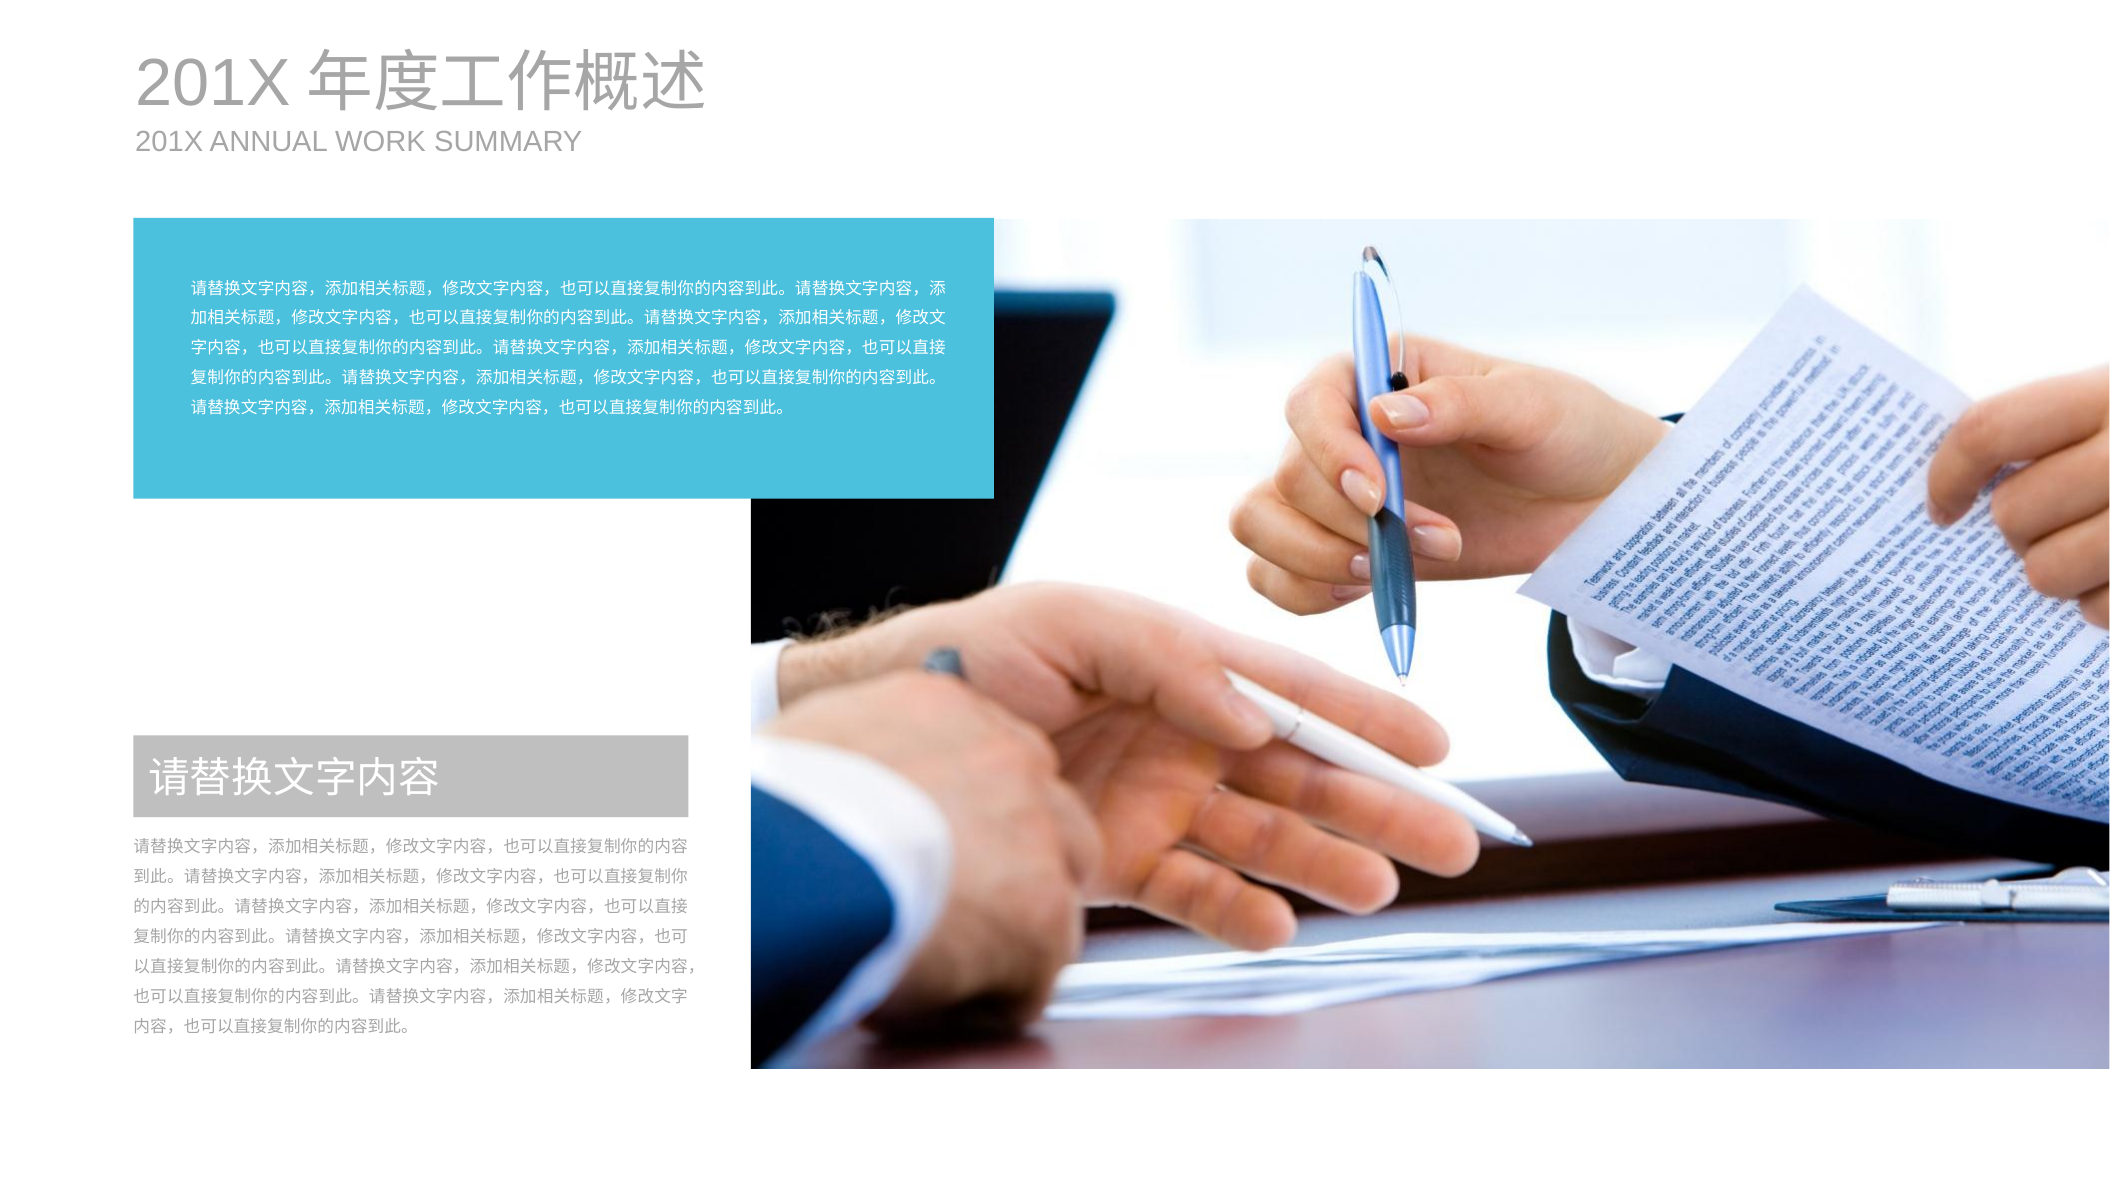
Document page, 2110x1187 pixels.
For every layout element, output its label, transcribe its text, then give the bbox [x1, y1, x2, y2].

text_box 请替换文字内容，添加相关标题，修改文字内容，也可以直接复制你的内容到此。请替换文字内容，添加相关标题，修改文字内容，也可以直接复制你的内容到此。请替换文字内容，添加相关标题，修改文字内容，也可以直接复制你的内容到此。请替换文字内容，添加相关标题，修改文字内容，也可以直接复制你的内容到此。请替换文字内容，添加相关标题，修改文字内容，也可以直接复制你的内容到此。请替换文字内容，添加相关标题，修改文字内容，也可以直接复制你的内容到此。 [190, 267, 947, 418]
text_box [132, 217, 995, 500]
text_box 请替换文字内容，添加相关标题，修改文字内容，也可以直接复制你的内容到此。请替换文字内容，添加相关标题，修改文字内容，也可以直接复制你的内容到此。请替换文字内容，添加相关标题，修改文字内容，也可以直接复制你的内容到此。请替换文字内容，添加相关标题，修改文字内容，也可以直接复制你的内容到此。请替换文字内容，添加相关标题，修改文字内容，也可以直接复制你的内容到此。请替换文字内容，添加相关标题，修改文字内容，也可以直接复制你的内容到此。 [133, 825, 689, 1036]
text_box 201X ANNUAL WORK SUMMARY [135, 122, 596, 158]
text_box 201X年度工作概述 [135, 38, 783, 119]
text_box 请替换文字内容 [132, 734, 689, 818]
text_box [750, 218, 2110, 1069]
